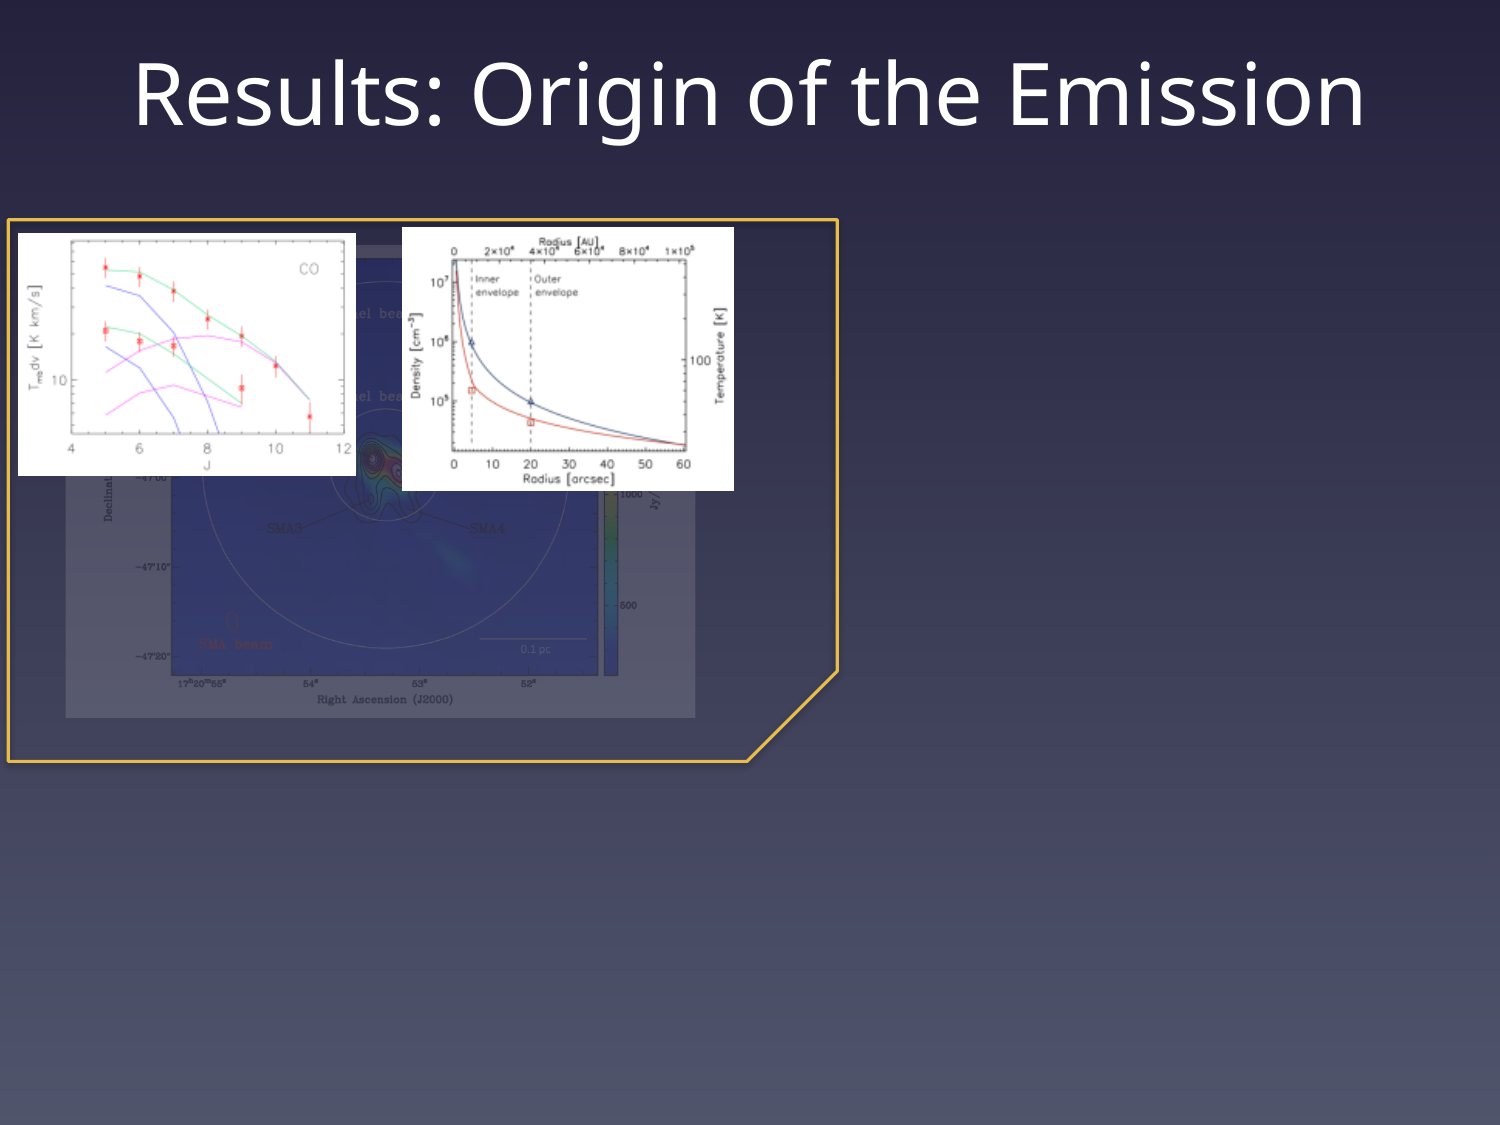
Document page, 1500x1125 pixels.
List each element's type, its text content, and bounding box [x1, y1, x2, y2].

picture [18, 227, 735, 718]
text_box [7, 218, 839, 763]
title Results: Origin of the Emission [75, 31, 1425, 219]
